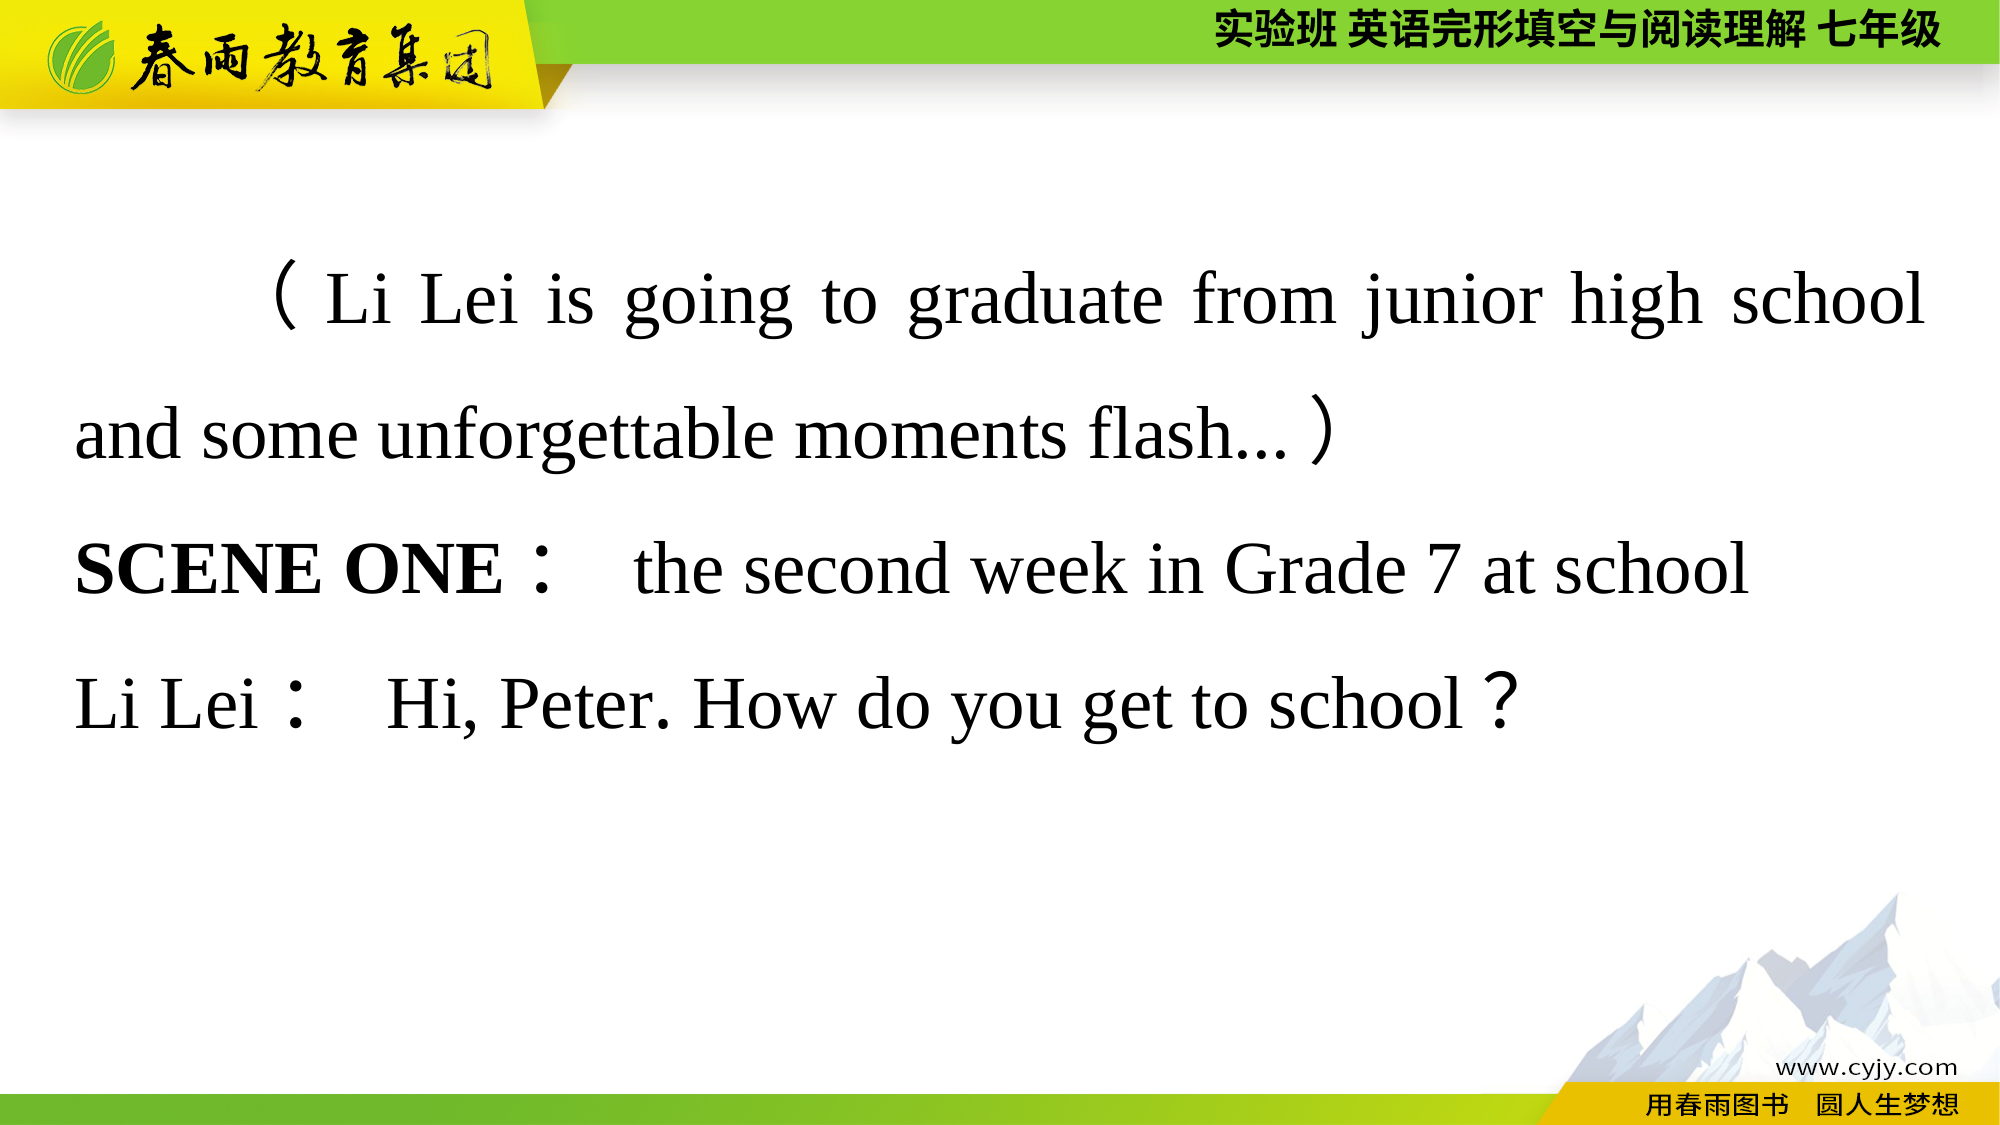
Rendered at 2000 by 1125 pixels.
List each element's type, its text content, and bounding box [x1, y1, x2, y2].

list （Li Lei is going to graduate from junior high school and some unforgettable moments flash...） SCENE ONE： the second week in Grade 7 at school Li Lei： Hi, Peter. How do you get to school？ [59, 196, 1944, 740]
picture [0, 0, 2000, 1125]
